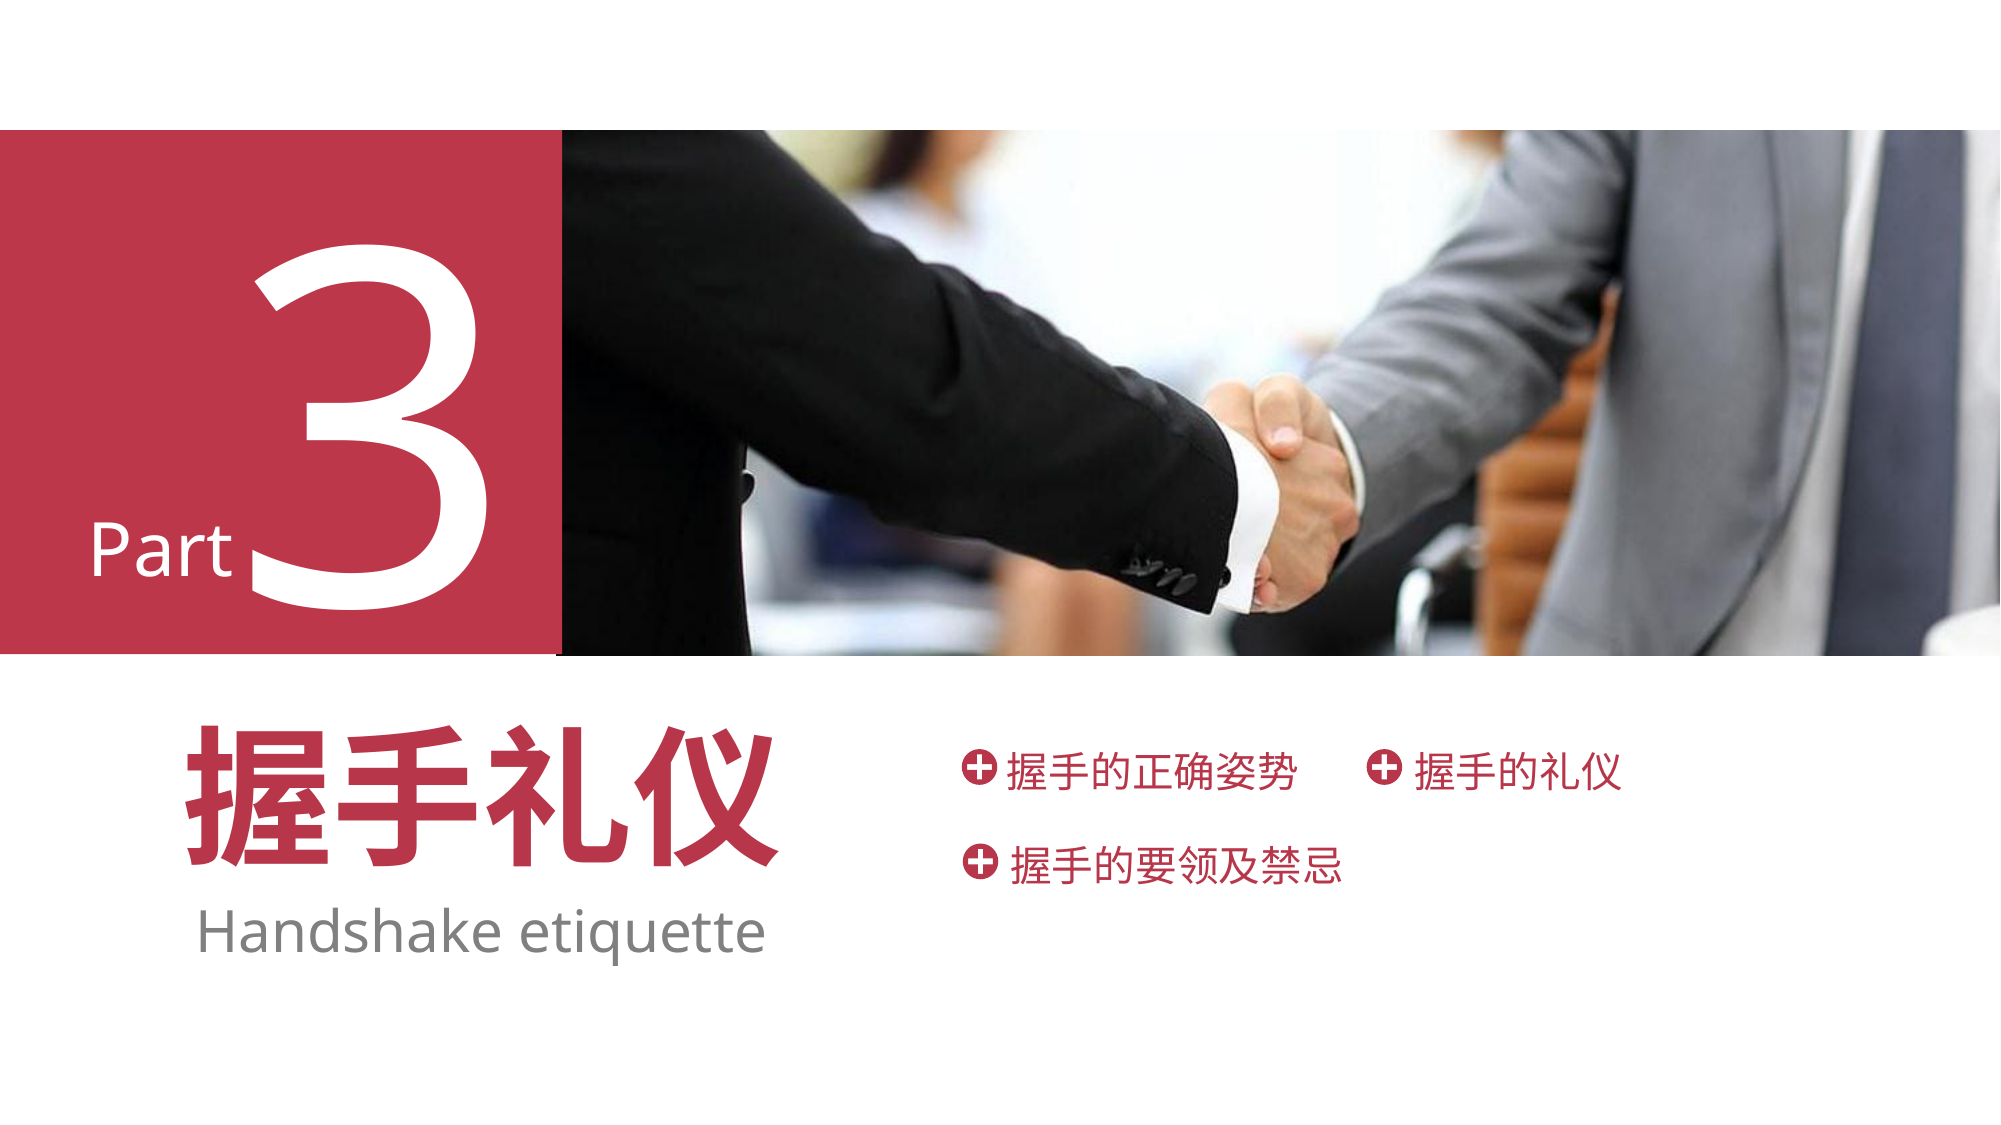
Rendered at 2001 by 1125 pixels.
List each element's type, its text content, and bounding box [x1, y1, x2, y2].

text_box 握手的礼仪 [1399, 738, 1760, 803]
text_box Handshake etiquette [180, 886, 782, 971]
text_box [962, 843, 999, 880]
text_box 3 [173, 107, 571, 705]
text_box 握手礼仪 [167, 696, 1597, 892]
picture [556, 130, 2000, 656]
text_box Part [64, 501, 173, 592]
text_box 握手的要领及禁忌 [995, 832, 1400, 898]
text_box [1366, 749, 1403, 785]
text_box [0, 130, 173, 655]
text_box [961, 749, 998, 785]
text_box 握手的正确姿势 [992, 738, 1334, 803]
